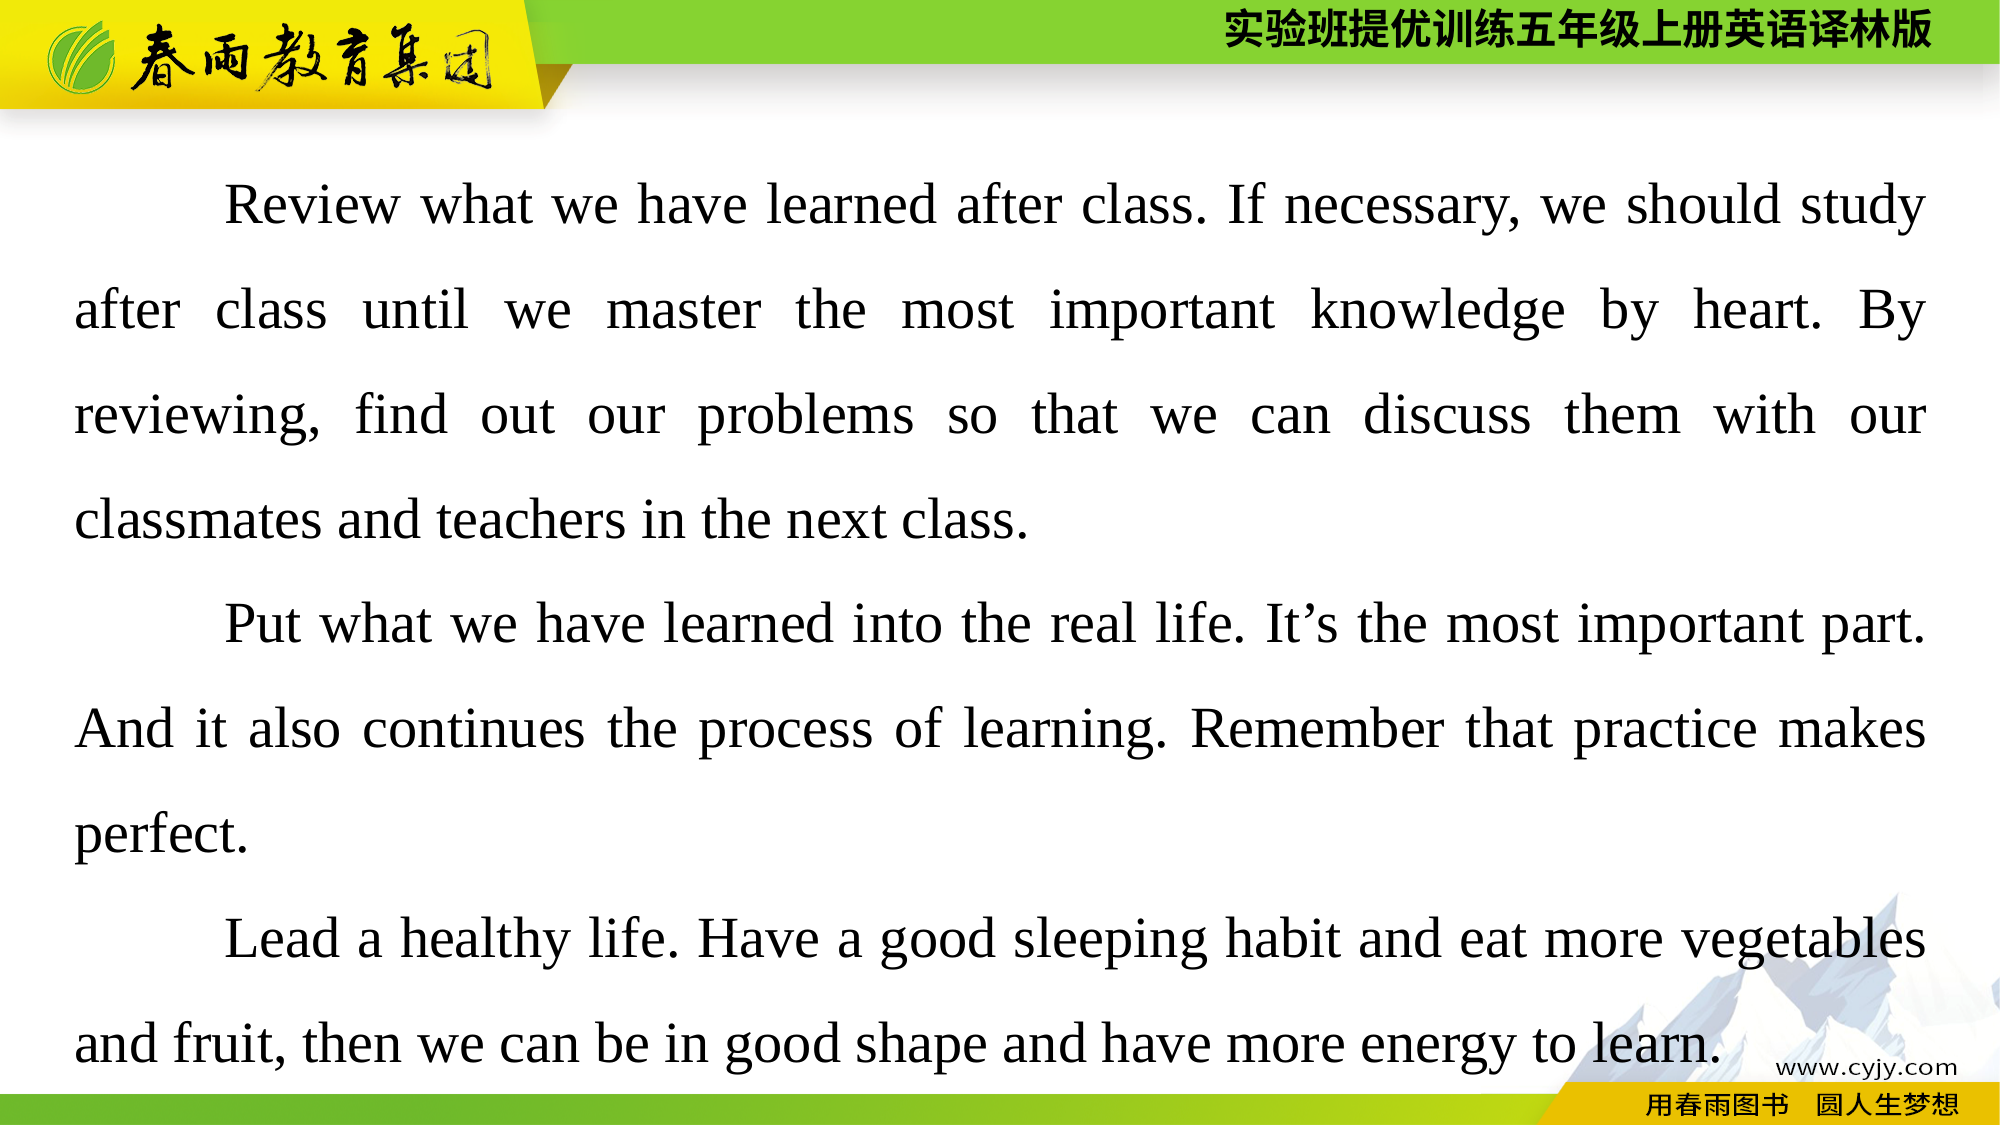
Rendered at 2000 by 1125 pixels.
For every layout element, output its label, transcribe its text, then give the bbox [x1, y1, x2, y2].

list Review what we have learned after class. If necessary, we should study after class until we master the most important knowledge by heart. By reviewing, find out our problems so that we can discuss them with our classmates and teachers in the next class. Put what we have learned into the real life. It’s the most important part. And it also continues the process of learning. Remember that practice makes perfect. Lead a healthy life. Have a good sleeping habit and eat more vegetables and fruit, then we can be in good shape and have more energy to learn. [59, 122, 1944, 1092]
picture [0, 0, 2000, 1125]
